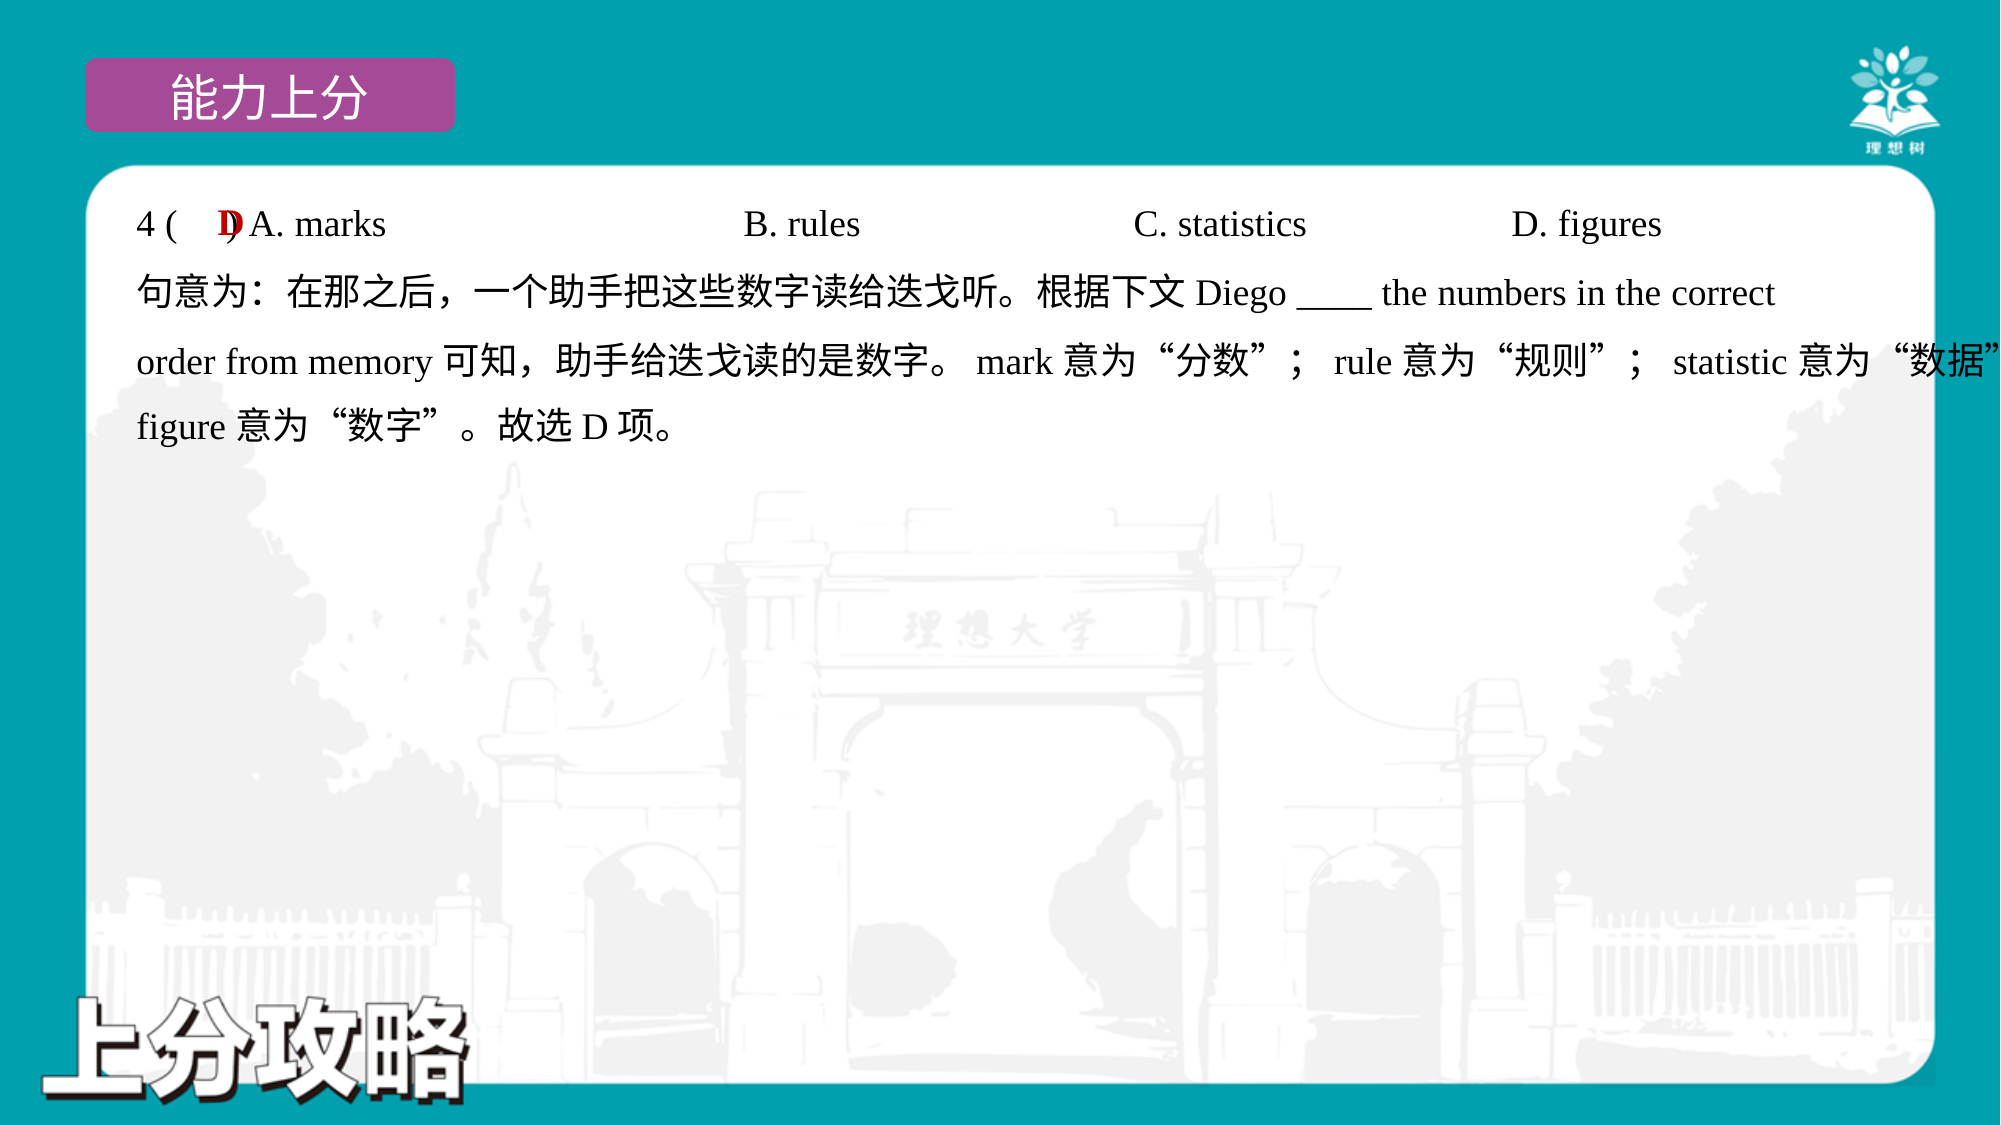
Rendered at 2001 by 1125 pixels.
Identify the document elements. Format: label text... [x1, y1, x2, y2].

text_box D [204, 176, 259, 236]
text_box 4 ( ) A. marks B. rules C. statistics D. figures [136, 176, 1865, 237]
text_box 句意为：在那之后，一个助手把这些数字读给迭戈听。根据下文Diego ____ the numbers in the correct order from memory可知，助手给迭戈读的是数字。mark意为“分数”；rule意为“规则”；statistic意为“数据”； figure意为“数字”。故选D项。 [136, 244, 1865, 441]
picture [0, 0, 2000, 1125]
